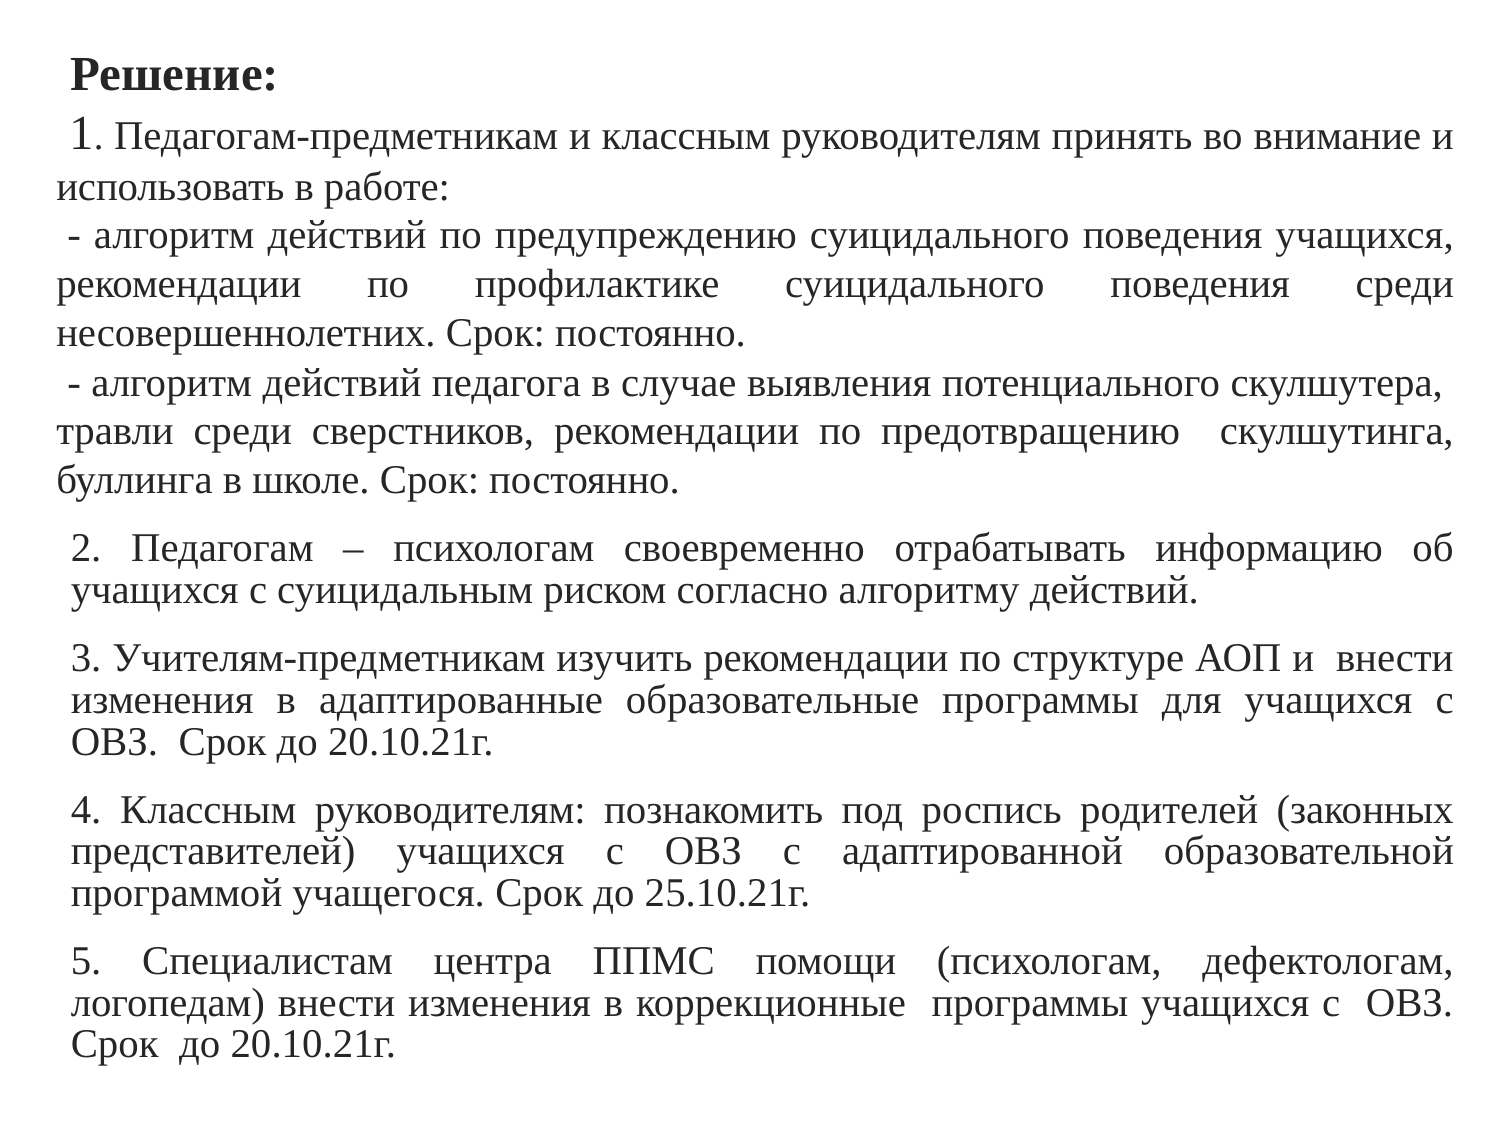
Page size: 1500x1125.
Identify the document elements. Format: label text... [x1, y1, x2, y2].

list Решение: 1. Педагогам-предметникам и классным руководителям принять во внимание и использовать в работе: - алгоритм действий по предупреждению суицидального поведения учащихся, рекомендации по профилактике суицидального поведения среди несовершеннолетних. Срок: постоянно. - алгоритм действий педагога в случае выявления потенциального скулшутера, травли среди сверстников, рекомендации по предотвращению скулшутинга, буллинга в школе. Срок: постоянно. 2. Педагогам – психологам своевременно отрабатывать информацию об учащихся с суицидальным риском согласно алгоритму действий. 3. Учителям-предметникам изучить рекомендации по структуре АОП и внести изменения в адаптированные образовательные программы для учащихся с ОВЗ. Срок до 20.10.21г. 4. Классным руководителям: познакомить под роспись родителей (законных представителей) учащихся с ОВЗ с адаптированной образовательной программой учащегося. Срок до 25.10.21г. 5. Специалистам центра ППМС помощи (психологам, дефектологам, логопедам) внести изменения в коррекционные программы учащихся с ОВЗ. Срок до 20.10.21г. [41, 42, 1471, 1083]
